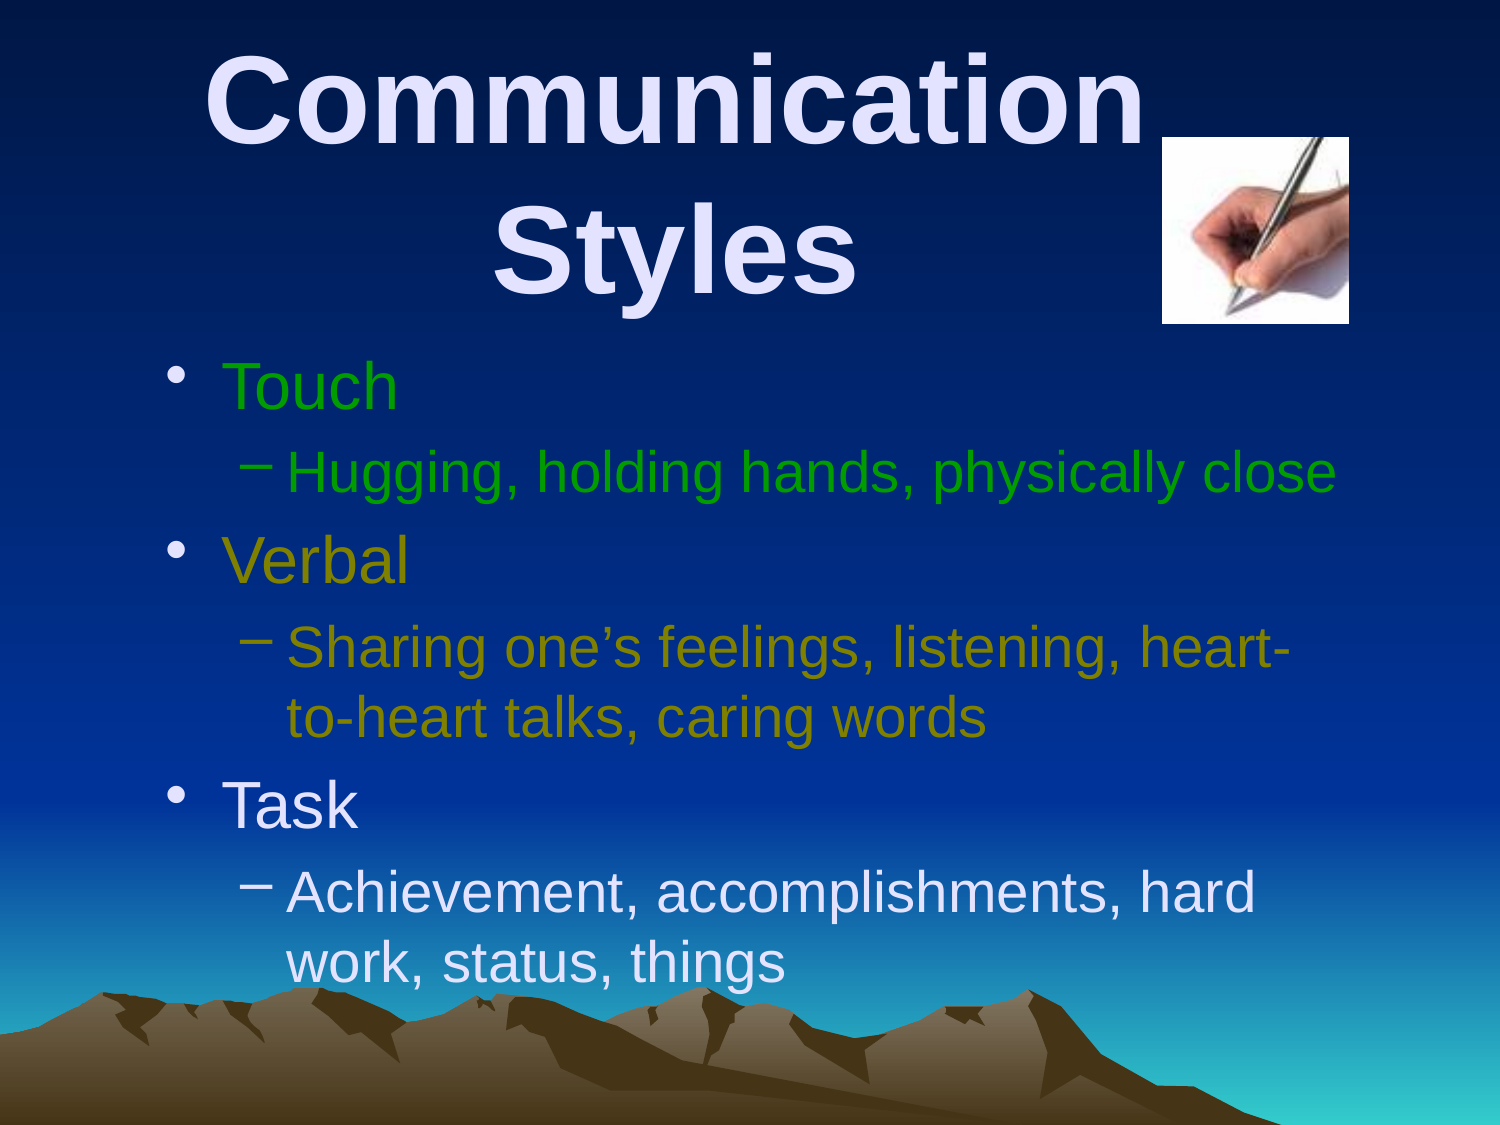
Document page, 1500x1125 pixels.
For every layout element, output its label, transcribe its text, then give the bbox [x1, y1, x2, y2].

picture [1162, 137, 1349, 324]
list Touch Hugging, holding hands, physically close Verbal Sharing one’s feelings, listening, heart-to-heart talks, caring words Task Achievement, accomplishments, hard work, status, things [149, 334, 1363, 1125]
title Communication Styles [112, 0, 1240, 338]
